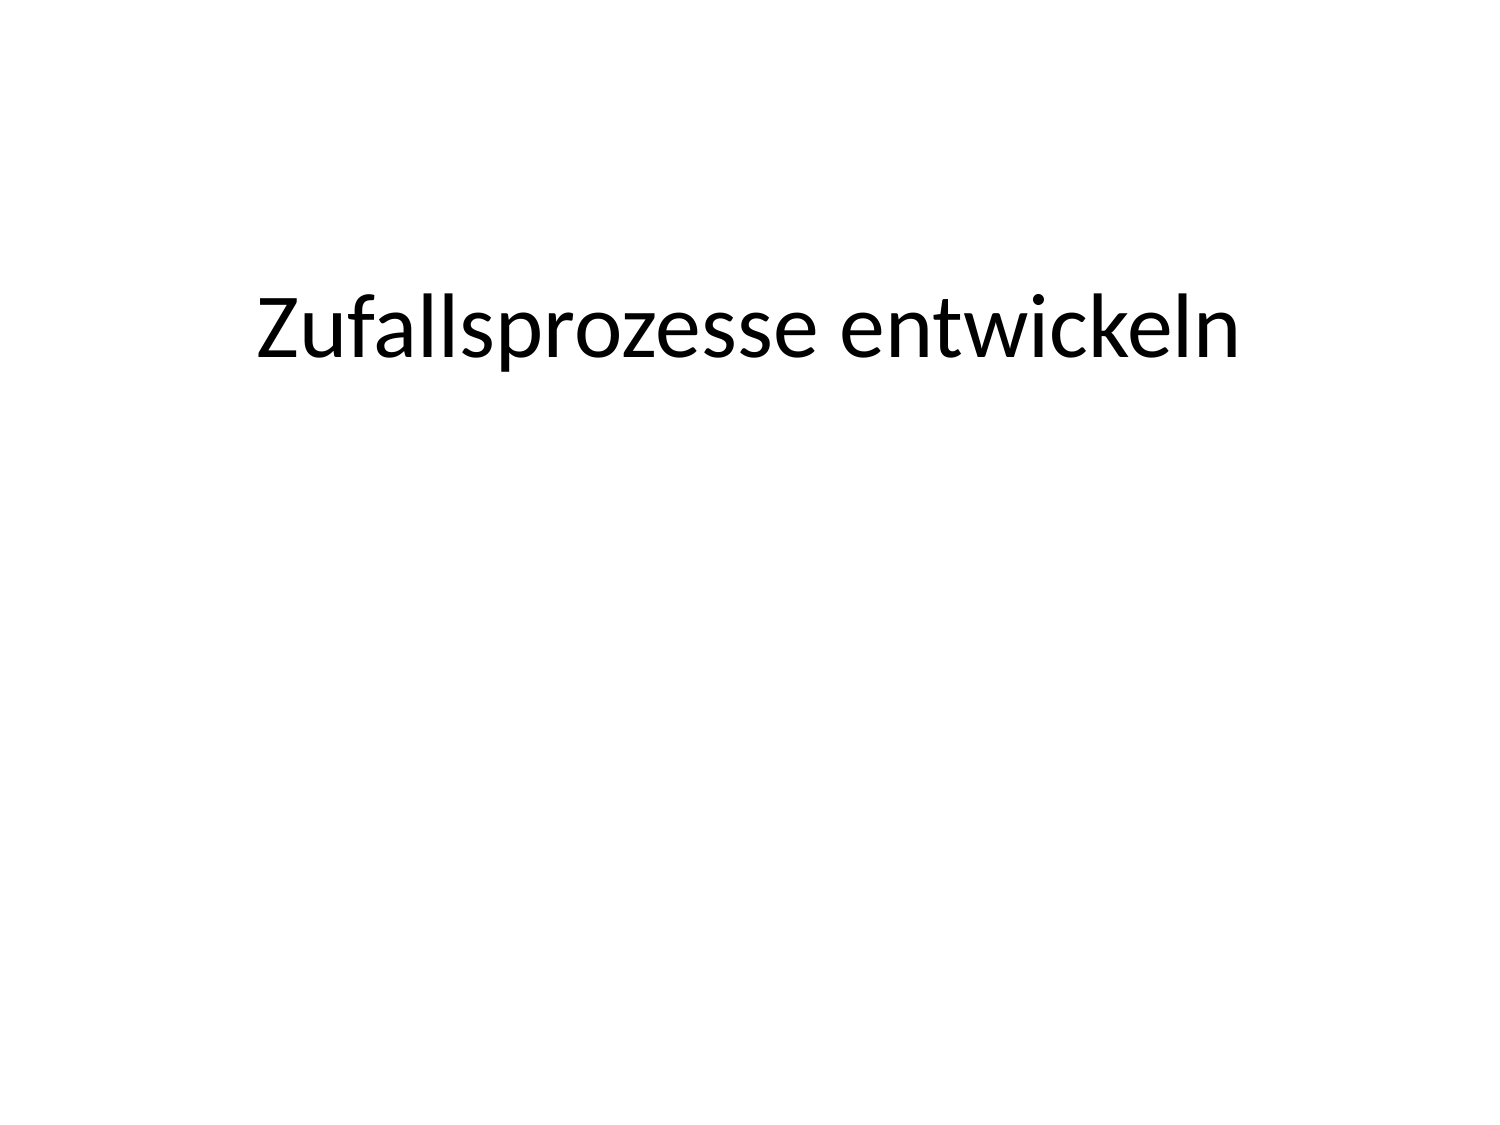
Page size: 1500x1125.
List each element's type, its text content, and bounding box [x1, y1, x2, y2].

title Zufallsprozesse entwickeln [75, 141, 1425, 499]
